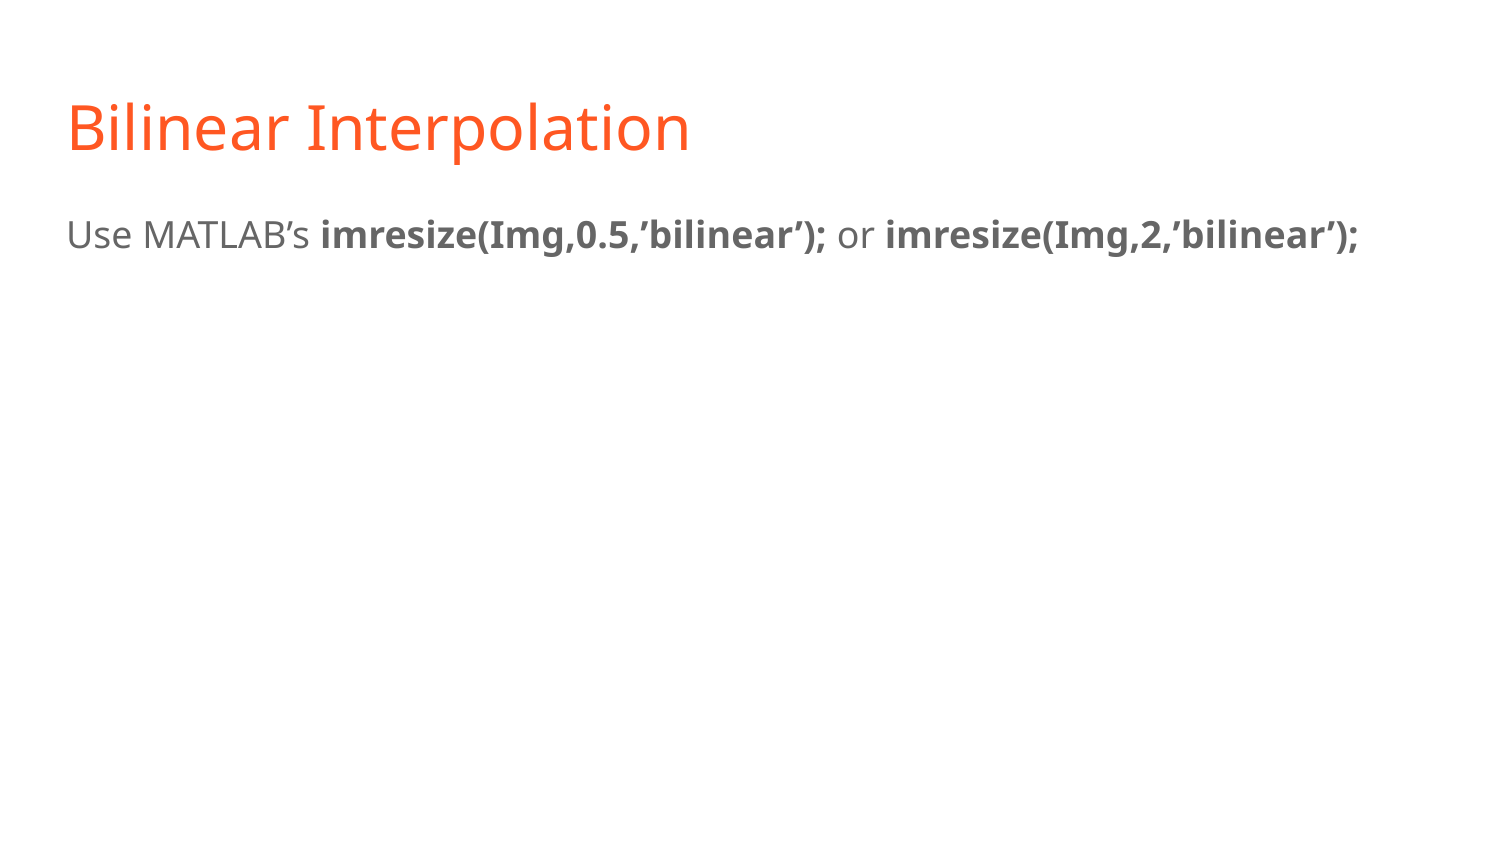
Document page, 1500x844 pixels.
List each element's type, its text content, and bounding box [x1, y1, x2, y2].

list Use MATLAB’s imresize(Img,0.5,’bilinear’); or imresize(Img,2,’bilinear’); [51, 189, 1449, 750]
title Bilinear Interpolation [51, 72, 1449, 167]
